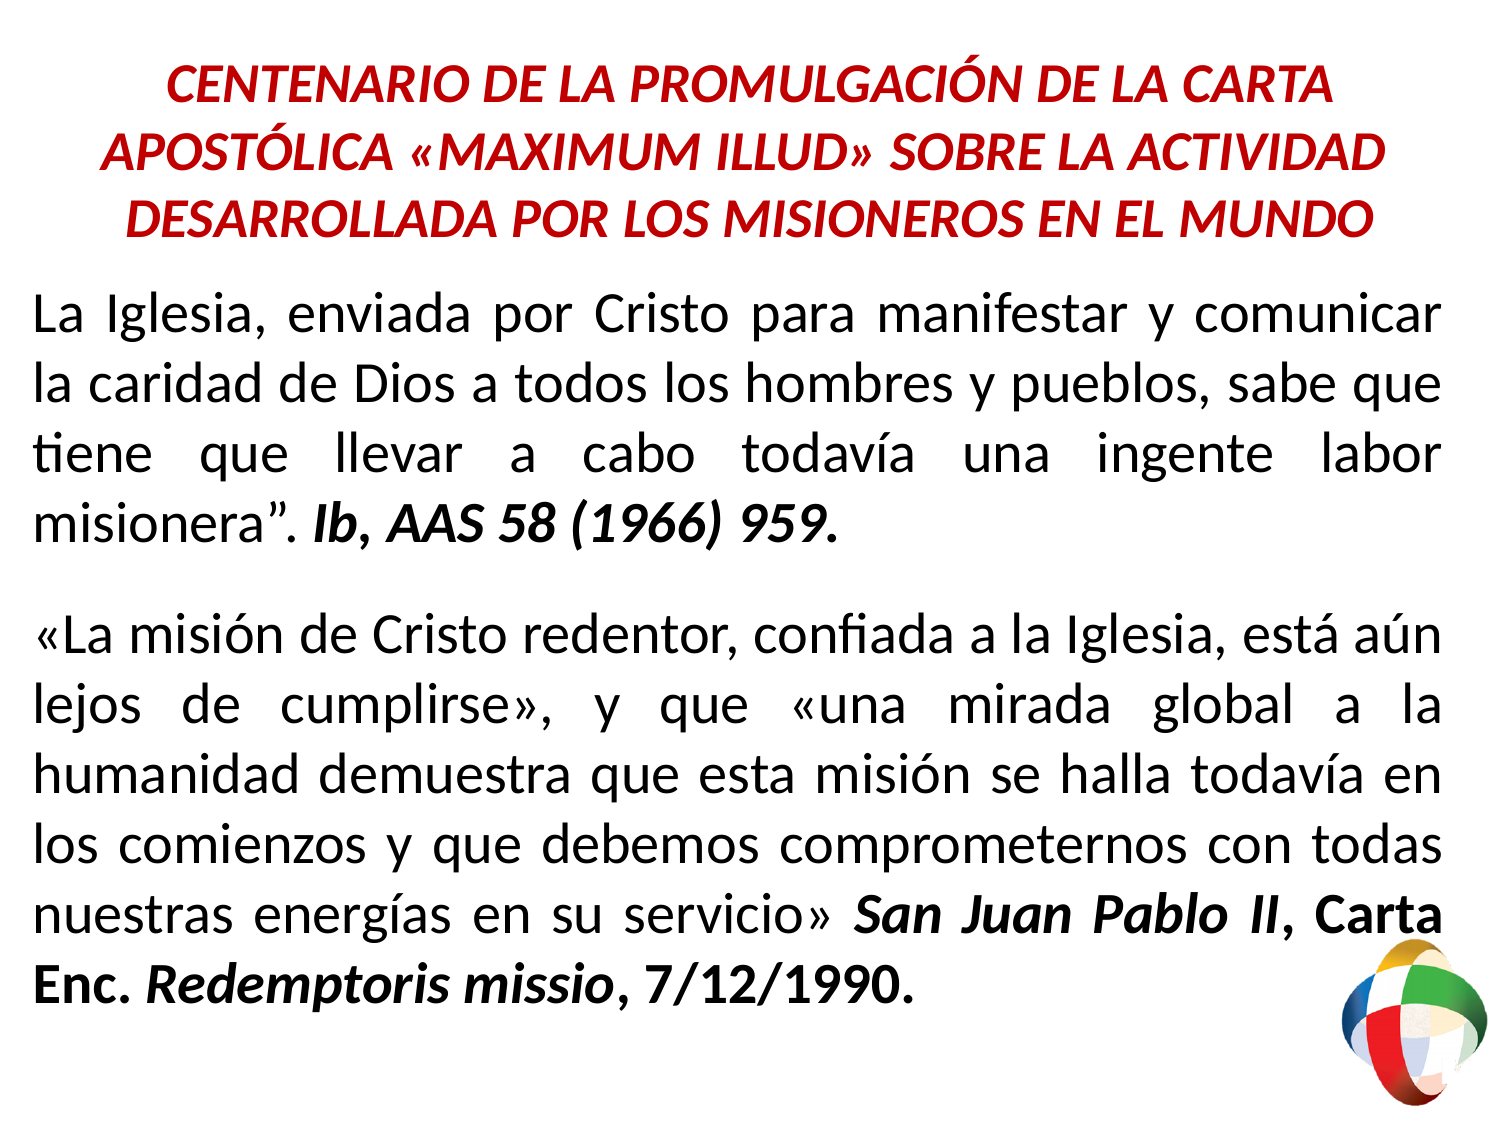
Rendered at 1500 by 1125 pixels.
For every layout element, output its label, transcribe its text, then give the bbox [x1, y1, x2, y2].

list La Iglesia, enviada por Cristo para manifestar y comunicar la caridad de Dios a todos los hombres y pueblos, sabe que tiene que llevar a cabo todavía una ingente labor misionera”. Ib, AAS 58 (1966) 959. «La misión de Cristo redentor, confiada a la Iglesia, está aún lejos de cumplirse», y que «una mirada global a la humanidad demuestra que esta misión se halla todavía en los comienzos y que debemos comprometernos con todas nuestras energías en su servicio» San Juan Pablo II, Carta Enc. Redemptoris missio, 7/12/1990. [17, 267, 1459, 1022]
picture [1328, 928, 1493, 1114]
title CENTENARIO DE LA PROMULGACIÓN DE LA CARTA APOSTÓLICA «MAXIMUM ILLUD» SOBRE LA ACTIVIDAD DESARROLLADA POR LOS MISIONEROS EN EL MUNDO [75, 0, 1425, 267]
